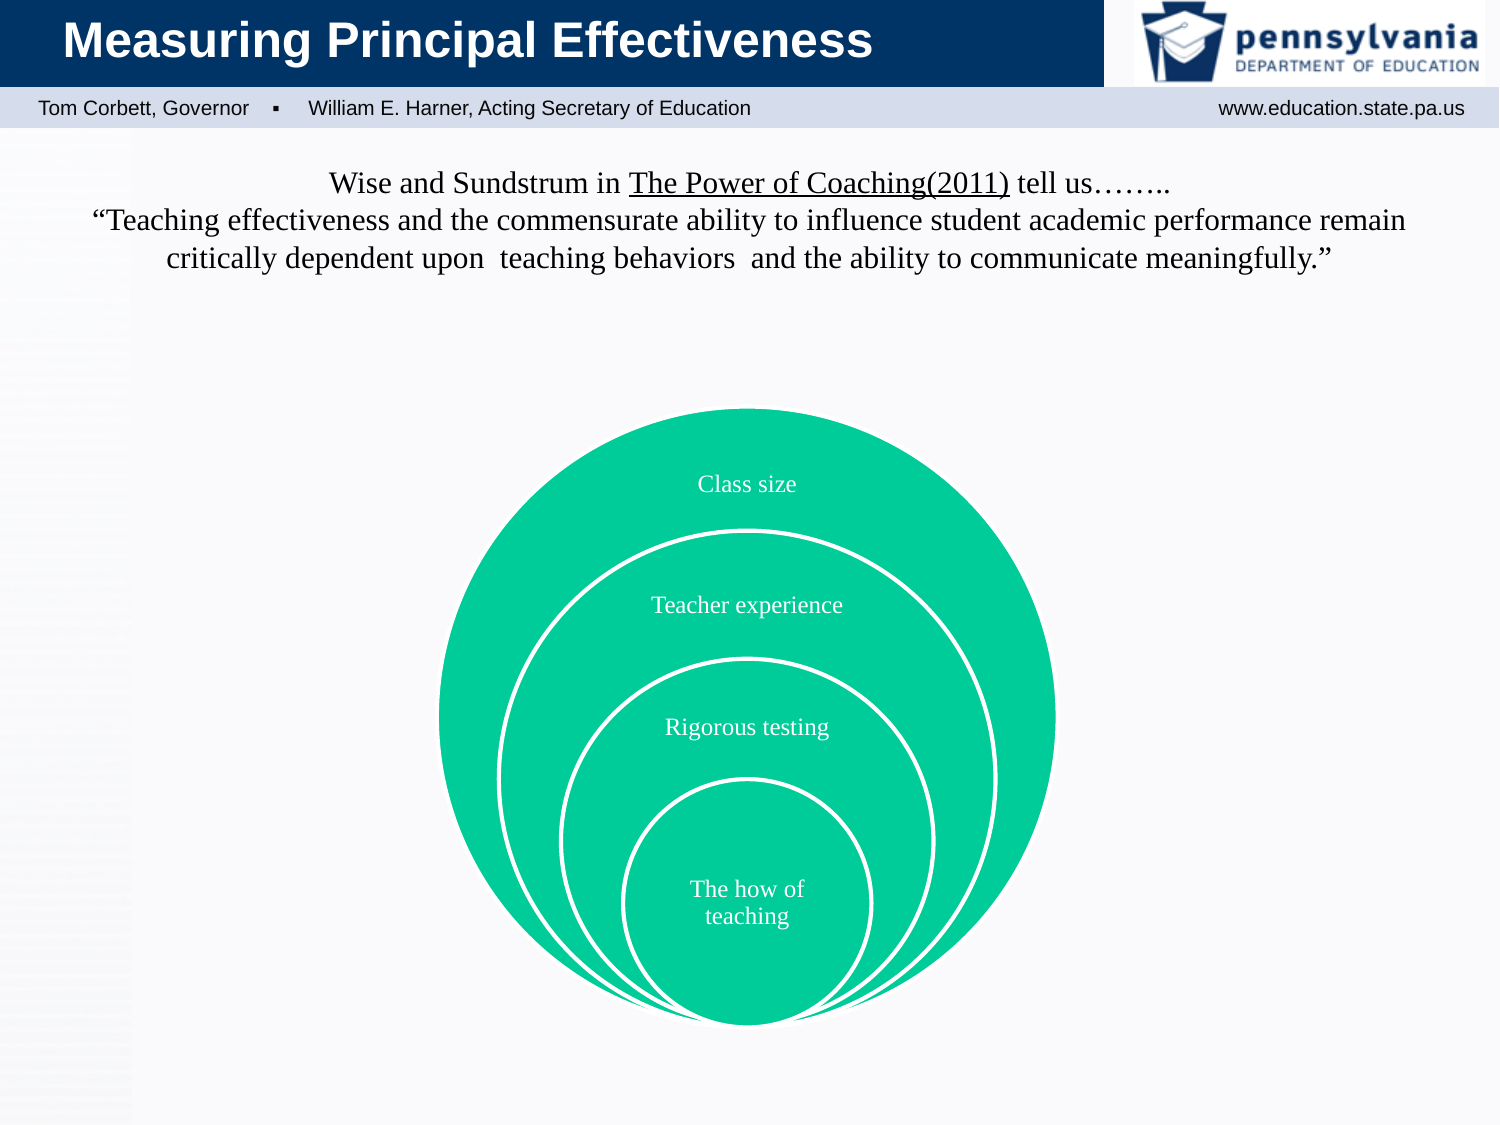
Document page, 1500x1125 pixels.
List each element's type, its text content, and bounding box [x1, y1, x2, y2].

title Wise and Sundstrum in The Power of Coaching(2011) tell us…….. “Teaching effectiveness and the commensurate ability to influence student academic performance remain critically dependent upon teaching behaviors and the ability to communicate meaningfully.” [75, 154, 1425, 283]
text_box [246, 406, 1248, 1028]
picture [0, 0, 1500, 1125]
